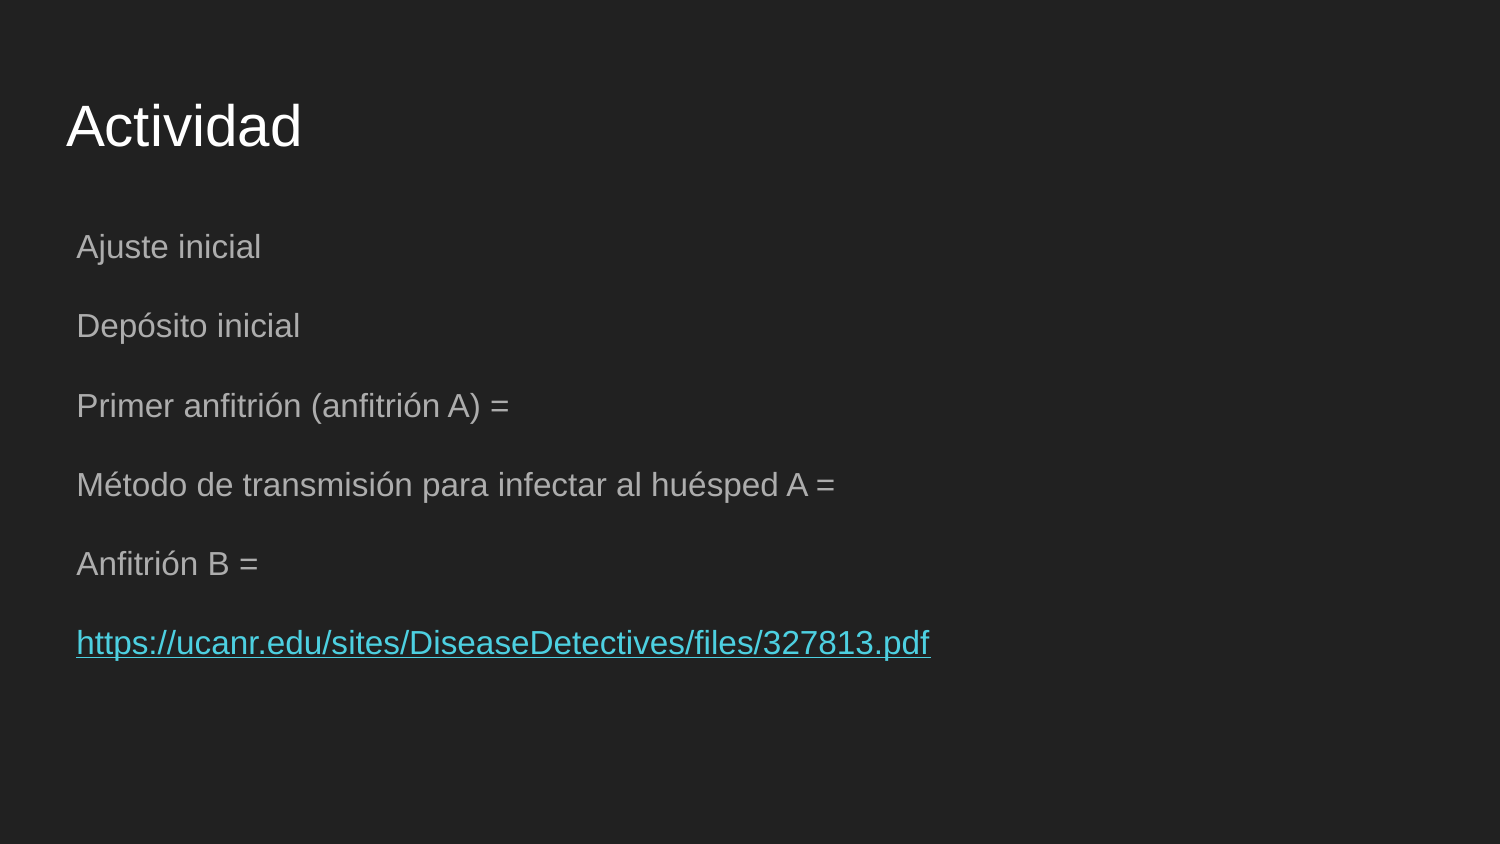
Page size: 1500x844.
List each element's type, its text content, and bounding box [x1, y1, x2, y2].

title Actividad [51, 72, 1449, 167]
list Ajuste inicial Depósito inicial Primer anfitrión (anfitrión A) = Método de transmisión para infectar al huésped A = Anfitrión B = https://ucanr.edu/sites/DiseaseDetectives/files/327813.pdf [61, 204, 1460, 765]
